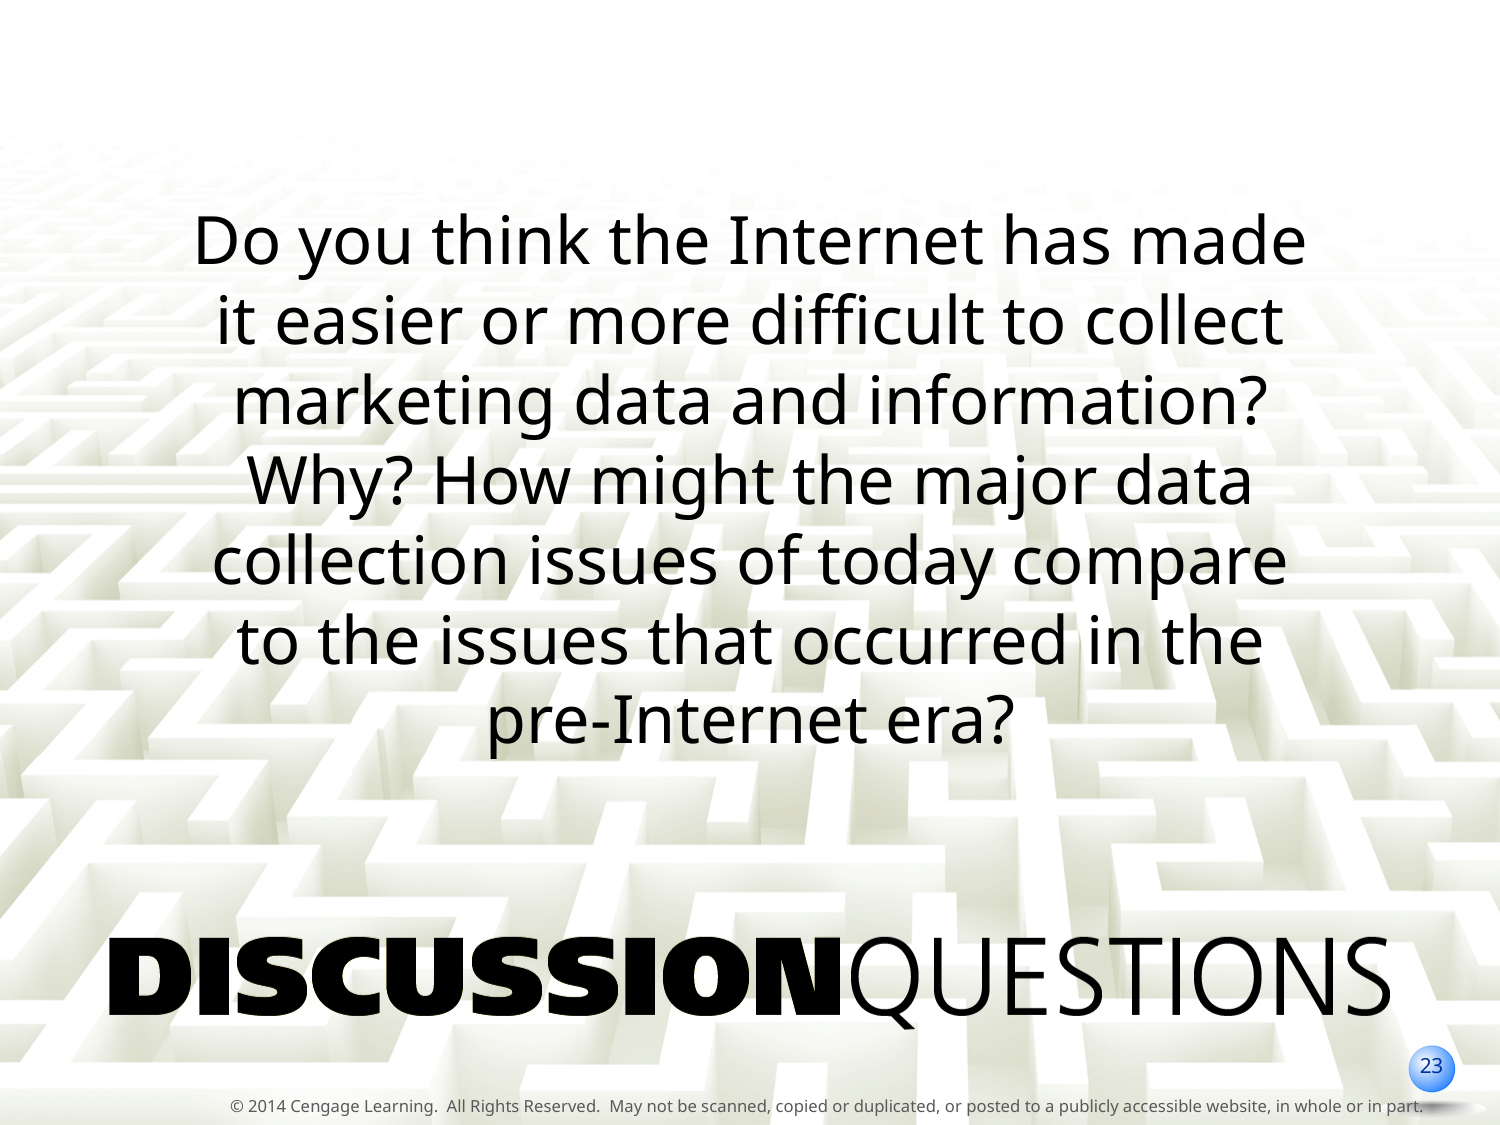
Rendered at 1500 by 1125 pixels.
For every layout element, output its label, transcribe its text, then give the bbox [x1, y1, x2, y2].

picture [0, 0, 1500, 1125]
list Do you think the Internet has made it easier or more difficult to collect marketing data and information? Why? How might the major data collection issues of today compare to the issues that occurred in the pre-Internet era? [168, 26, 1334, 782]
slide_number 23 [1386, 1037, 1478, 1097]
